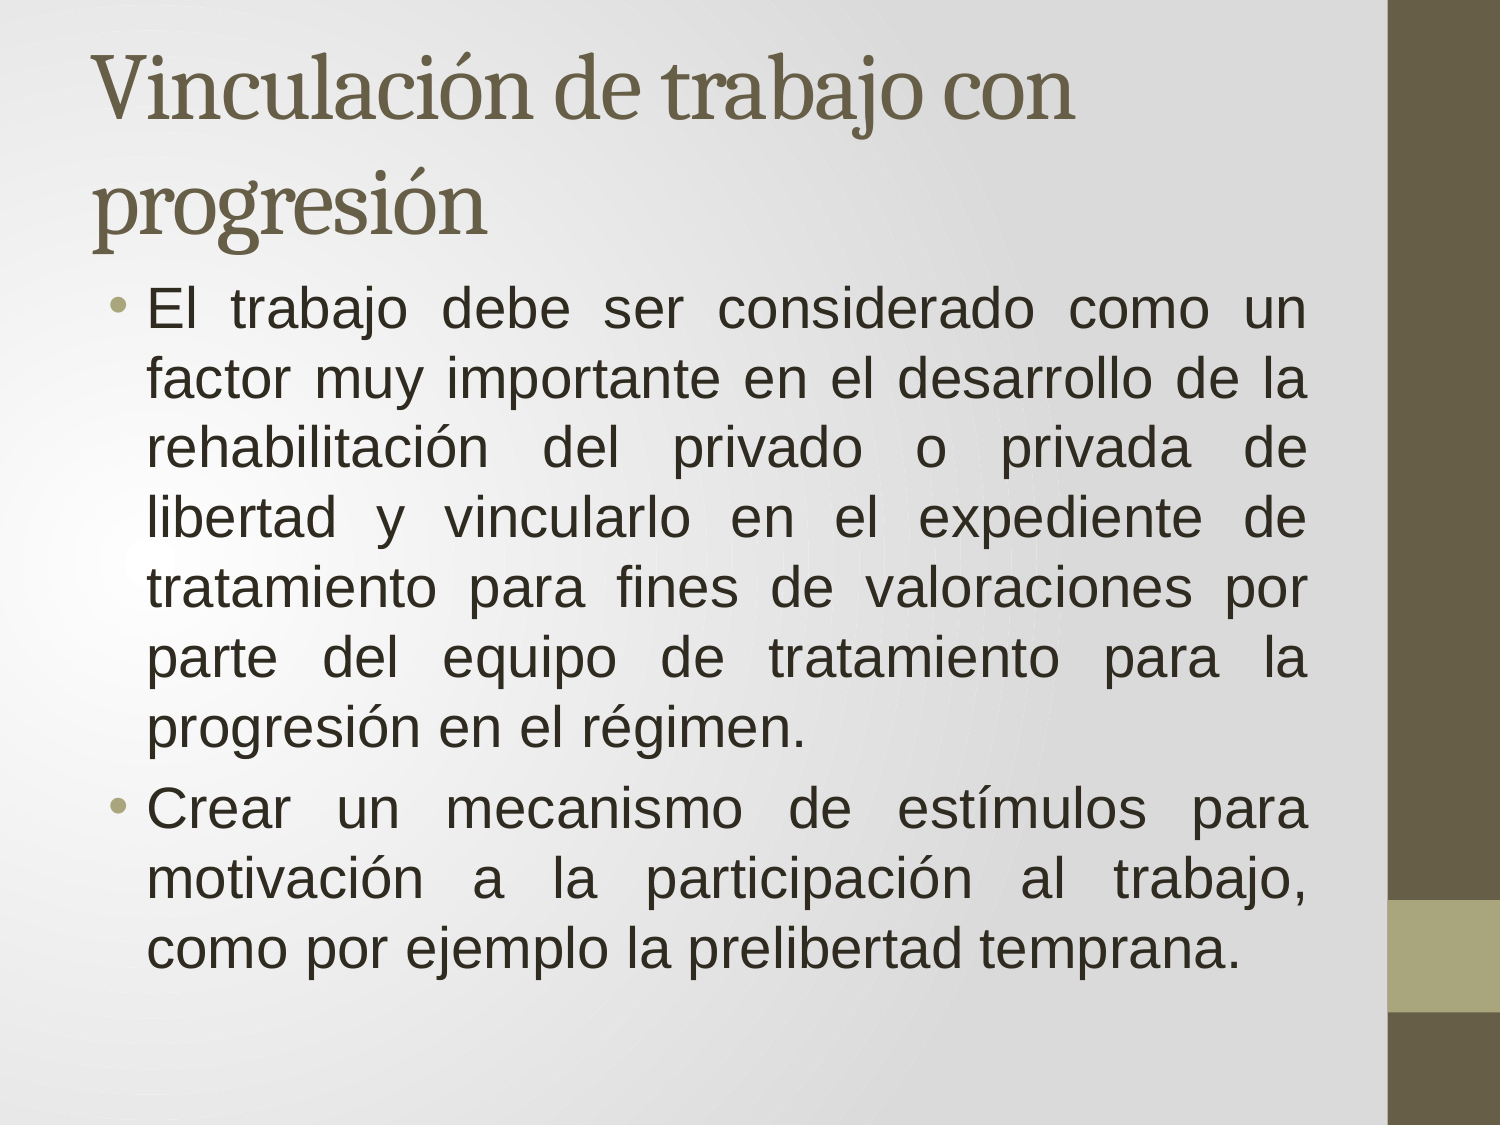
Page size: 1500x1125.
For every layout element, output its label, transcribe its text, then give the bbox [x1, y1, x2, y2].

list El trabajo debe ser considerado como un factor muy importante en el desarrollo de la rehabilitación del privado o privada de libertad y vincularlo en el expediente de tratamiento para fines de valoraciones por parte del equipo de tratamiento para la progresión en el régimen. Crear un mecanismo de estímulos para motivación a la participación al trabajo, como por ejemplo la prelibertad temprana. [75, 262, 1325, 1050]
title Vinculación de trabajo con progresión [75, 45, 1325, 233]
